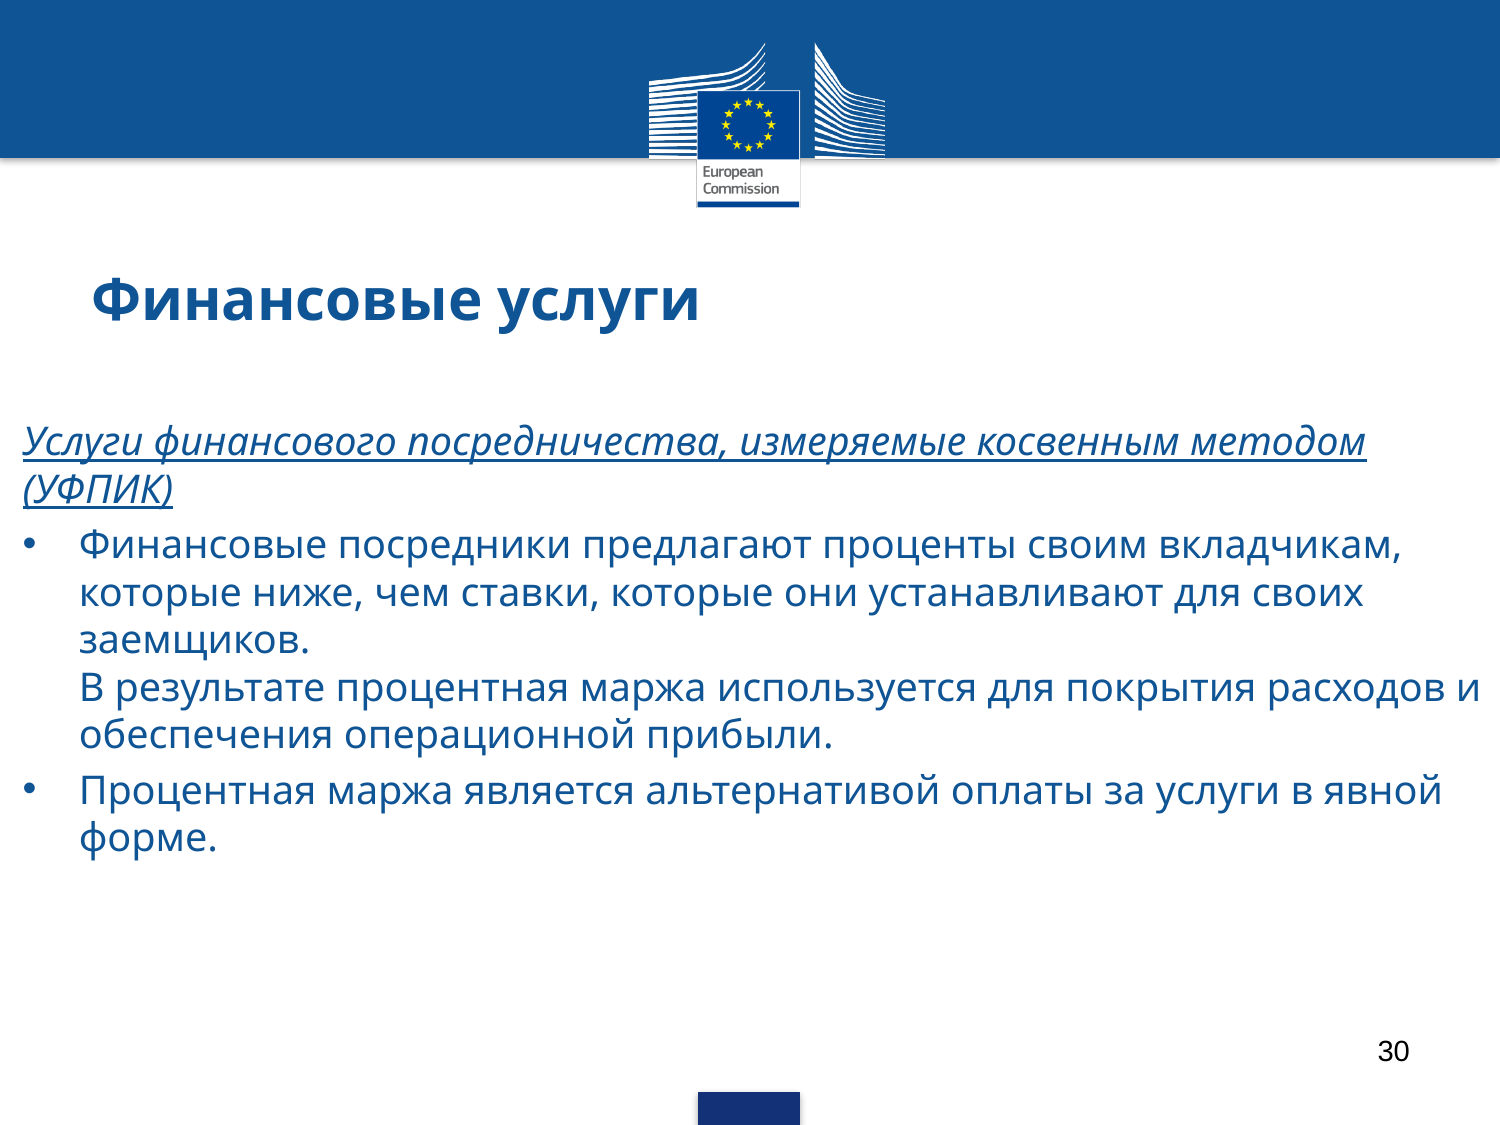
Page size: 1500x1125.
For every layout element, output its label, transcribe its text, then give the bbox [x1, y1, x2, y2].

slide_number 30 [1074, 1024, 1425, 1103]
title Финансовые услуги [17, 219, 1500, 374]
list Услуги финансового посредничества, измеряемые косвенным методом (УФПИК) Финансовые посредники предлагают проценты своим вкладчикам, которые ниже, чем ставки, которые они устанавливают для своих заемщиков. В результате процентная маржа используется для покрытия расходов и обеспечения операционной прибыли. Процентная маржа является альтернативой оплаты за услуги в явной форме. [7, 408, 1500, 988]
picture [649, 42, 885, 208]
